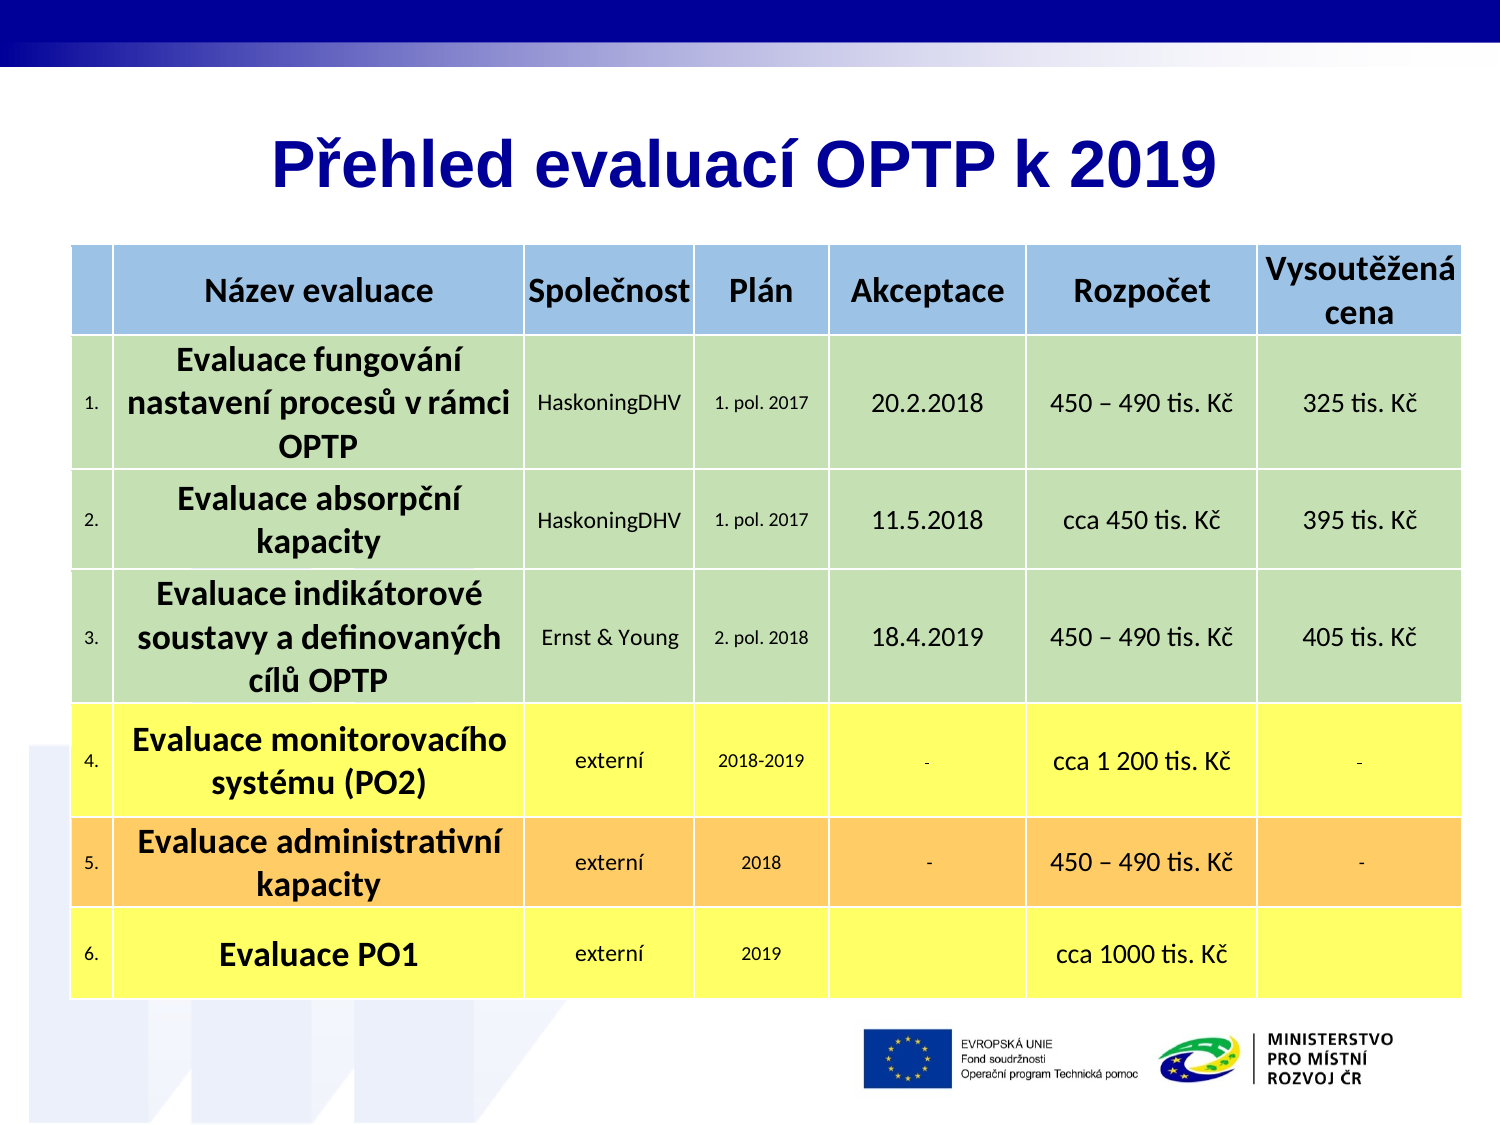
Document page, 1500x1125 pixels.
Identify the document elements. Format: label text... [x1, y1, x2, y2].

title Přehled evaluací OPTP k 2019 [64, 113, 1425, 197]
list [69, 243, 1462, 1047]
picture [29, 302, 1412, 1125]
